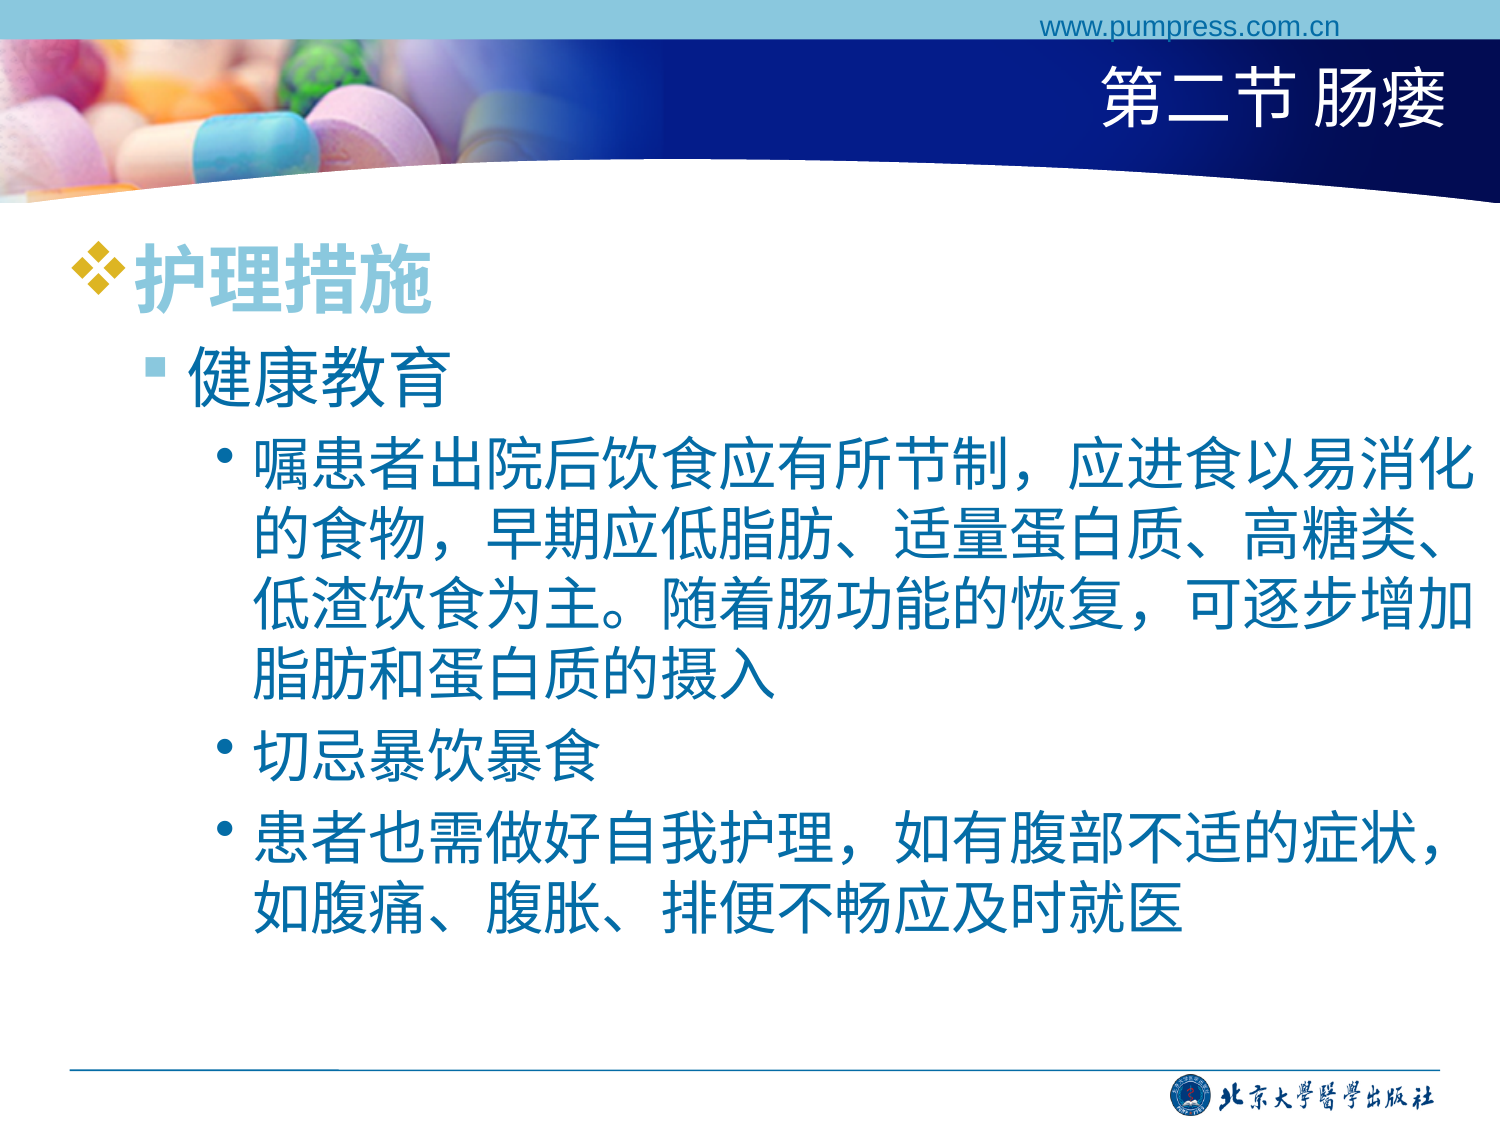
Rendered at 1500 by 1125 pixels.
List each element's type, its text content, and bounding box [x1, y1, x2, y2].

title 第二节 肠瘘 [137, 49, 1463, 143]
list 护理措施 健康教育 嘱患者出院后饮食应有所节制，应进食以易消化的食物，早期应低脂肪、适量蛋白质、高糖类、低渣饮食为主。随着肠功能的恢复，可逐步增加脂肪和蛋白质的摄入 切忌暴饮暴食 患者也需做好自我护理，如有腹部不适的症状，如腹痛、腹胀、排便不畅应及时就医 [49, 224, 1500, 1026]
picture [0, 40, 1500, 203]
picture [1170, 1074, 1436, 1118]
slide_number www.pumpress.com.cn [1025, 0, 1463, 38]
